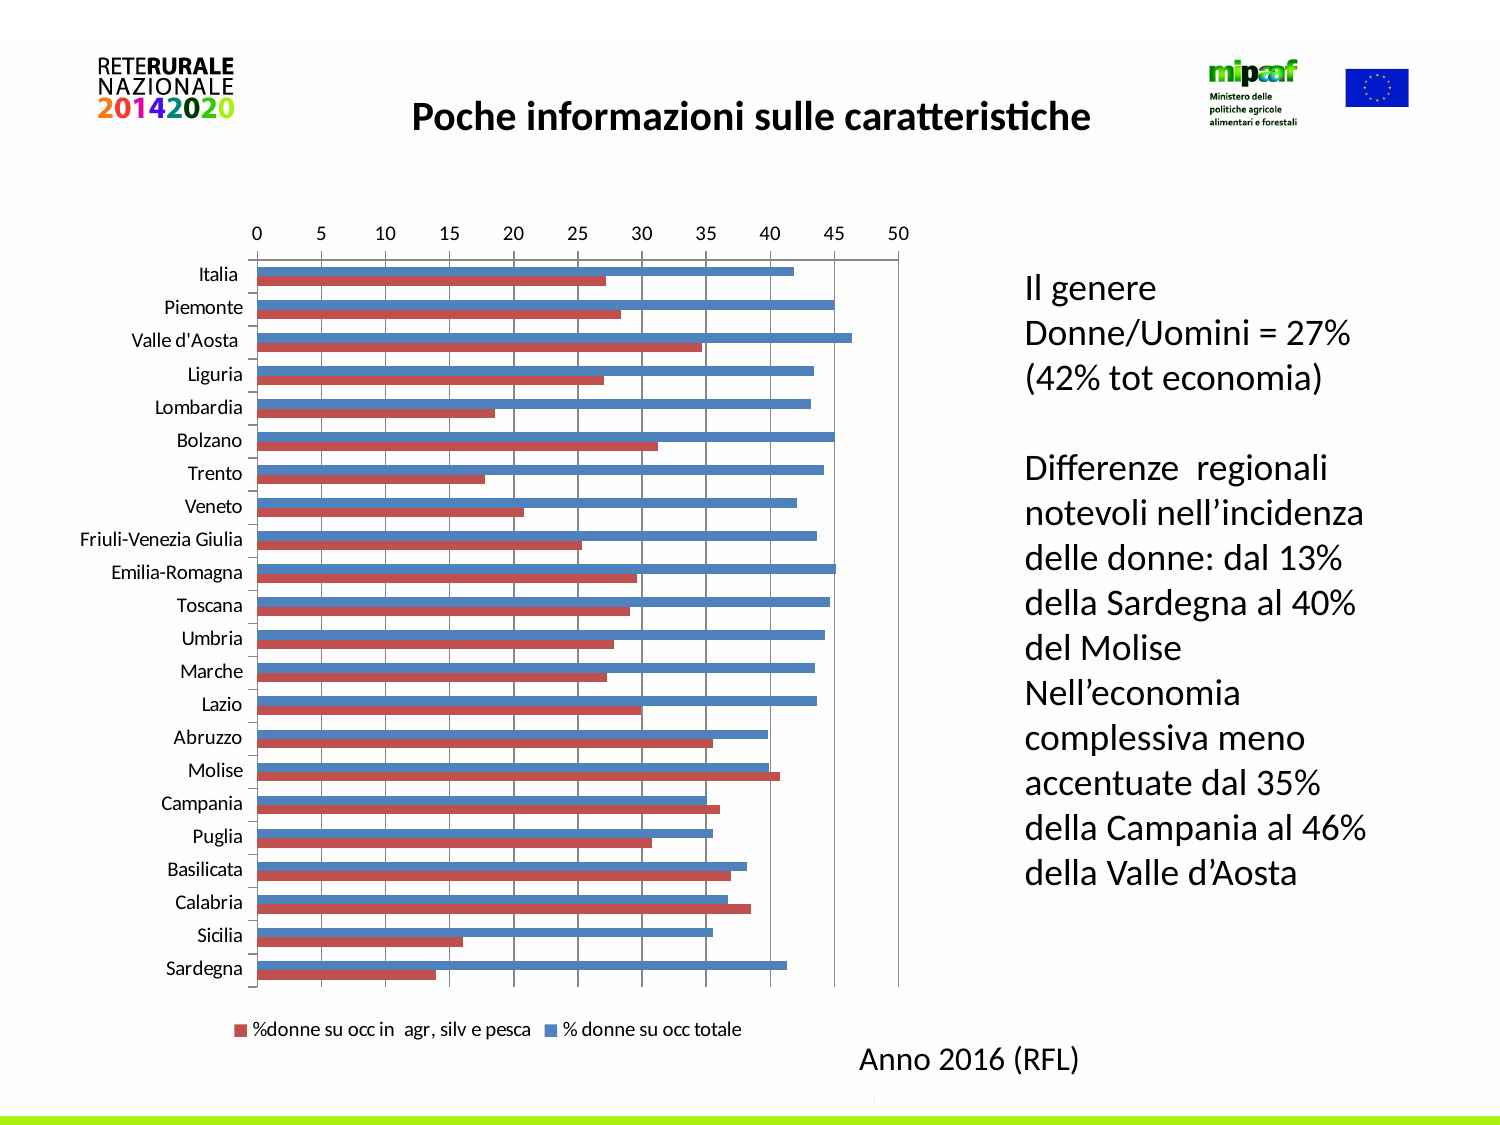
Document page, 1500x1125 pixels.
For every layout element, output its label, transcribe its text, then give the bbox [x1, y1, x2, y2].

picture [0, 39, 1500, 1125]
text_box Il genere Donne/Uomini = 27% (42% tot economia) Differenze regionali notevoli nell’incidenza delle donne: dal 13% della Sardegna al 40% del Molise Nell’economia complessiva meno accentuate dal 35% della Campania al 46% della Valle d’Aosta [1009, 255, 1412, 901]
chart [52, 207, 928, 1047]
title Poche informazioni sulle caratteristiche [76, 42, 1427, 186]
text_box Anno 2016 (RFL) [844, 1029, 1211, 1125]
